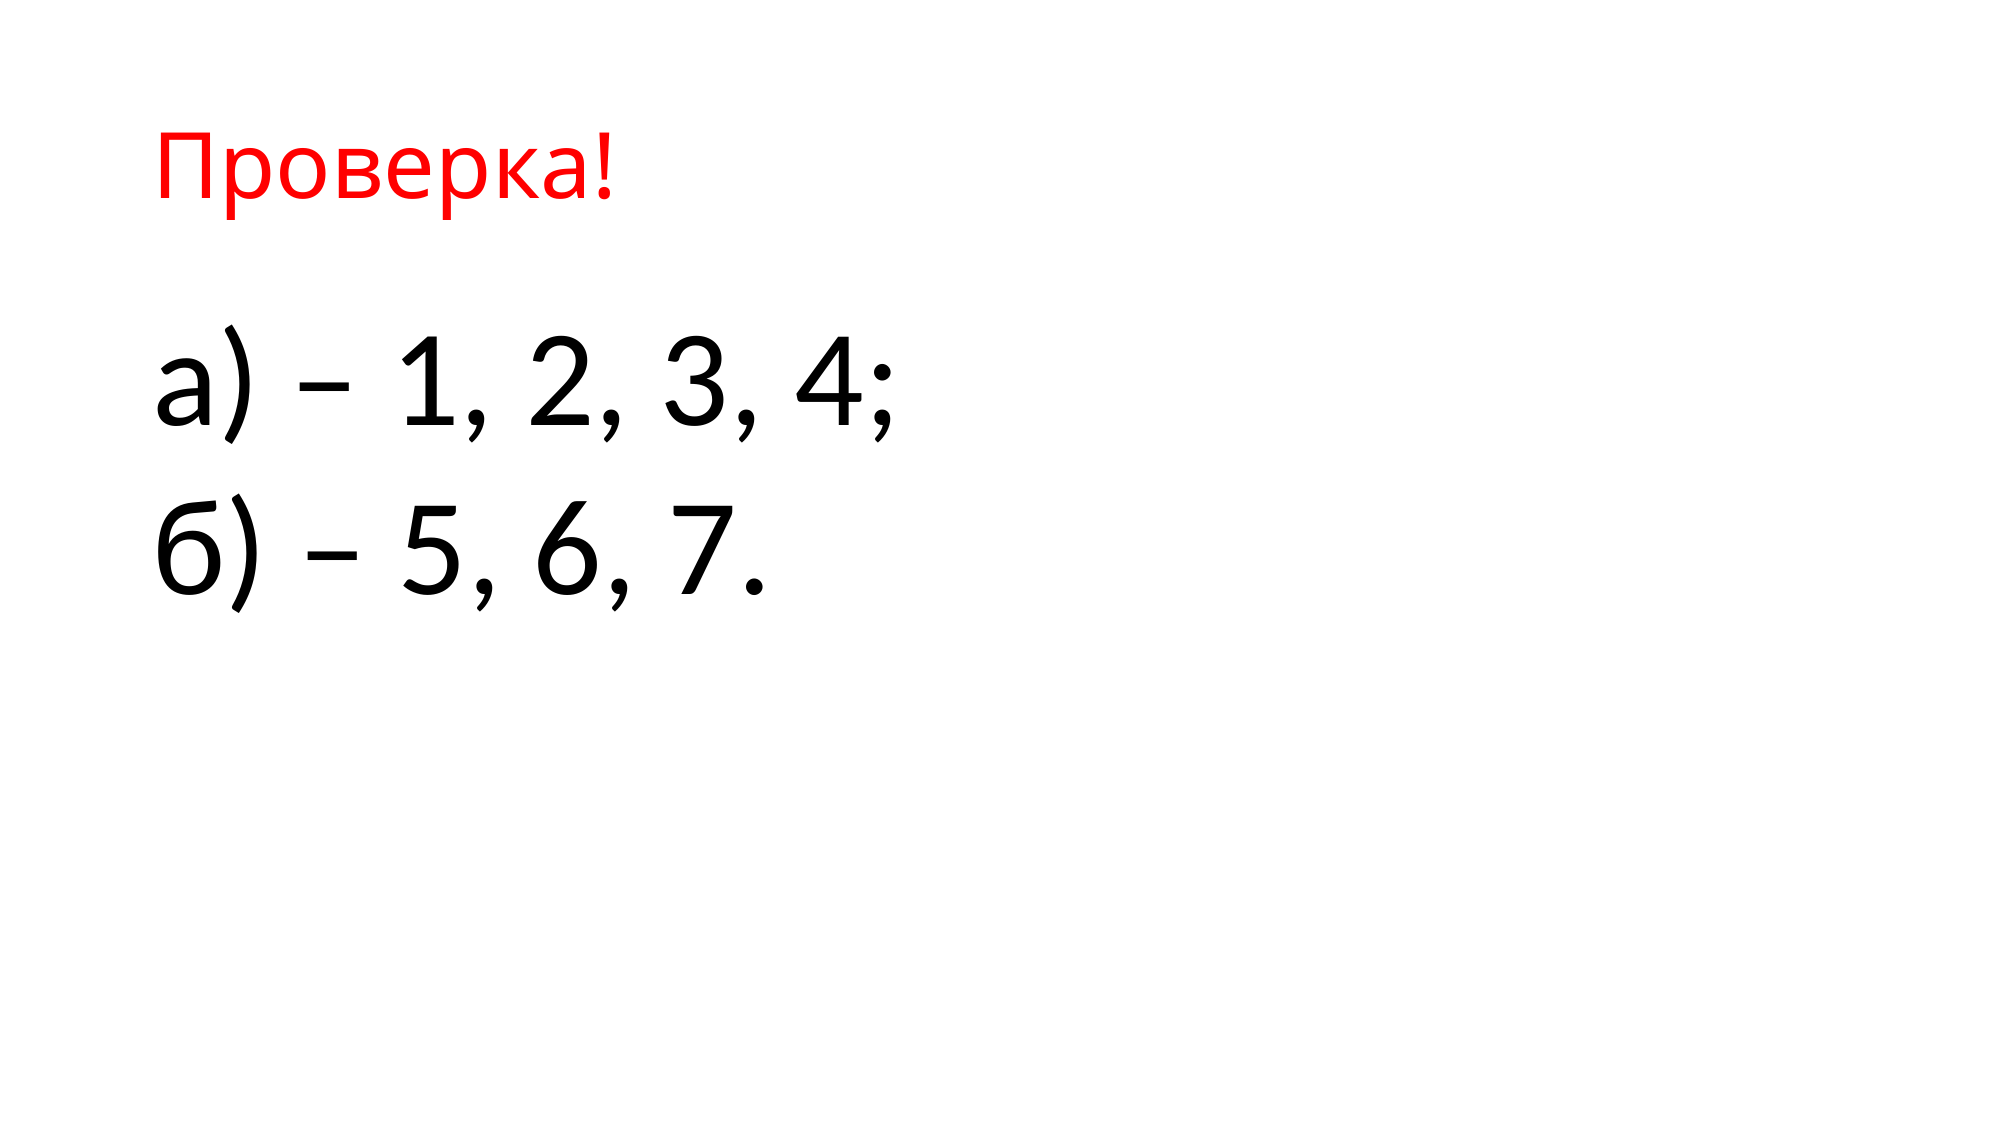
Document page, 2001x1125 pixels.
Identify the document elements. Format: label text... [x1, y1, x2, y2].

list а) – 1, 2, 3, 4; б) – 5, 6, 7. [137, 299, 1863, 1014]
title Проверка! [137, 59, 1863, 278]
